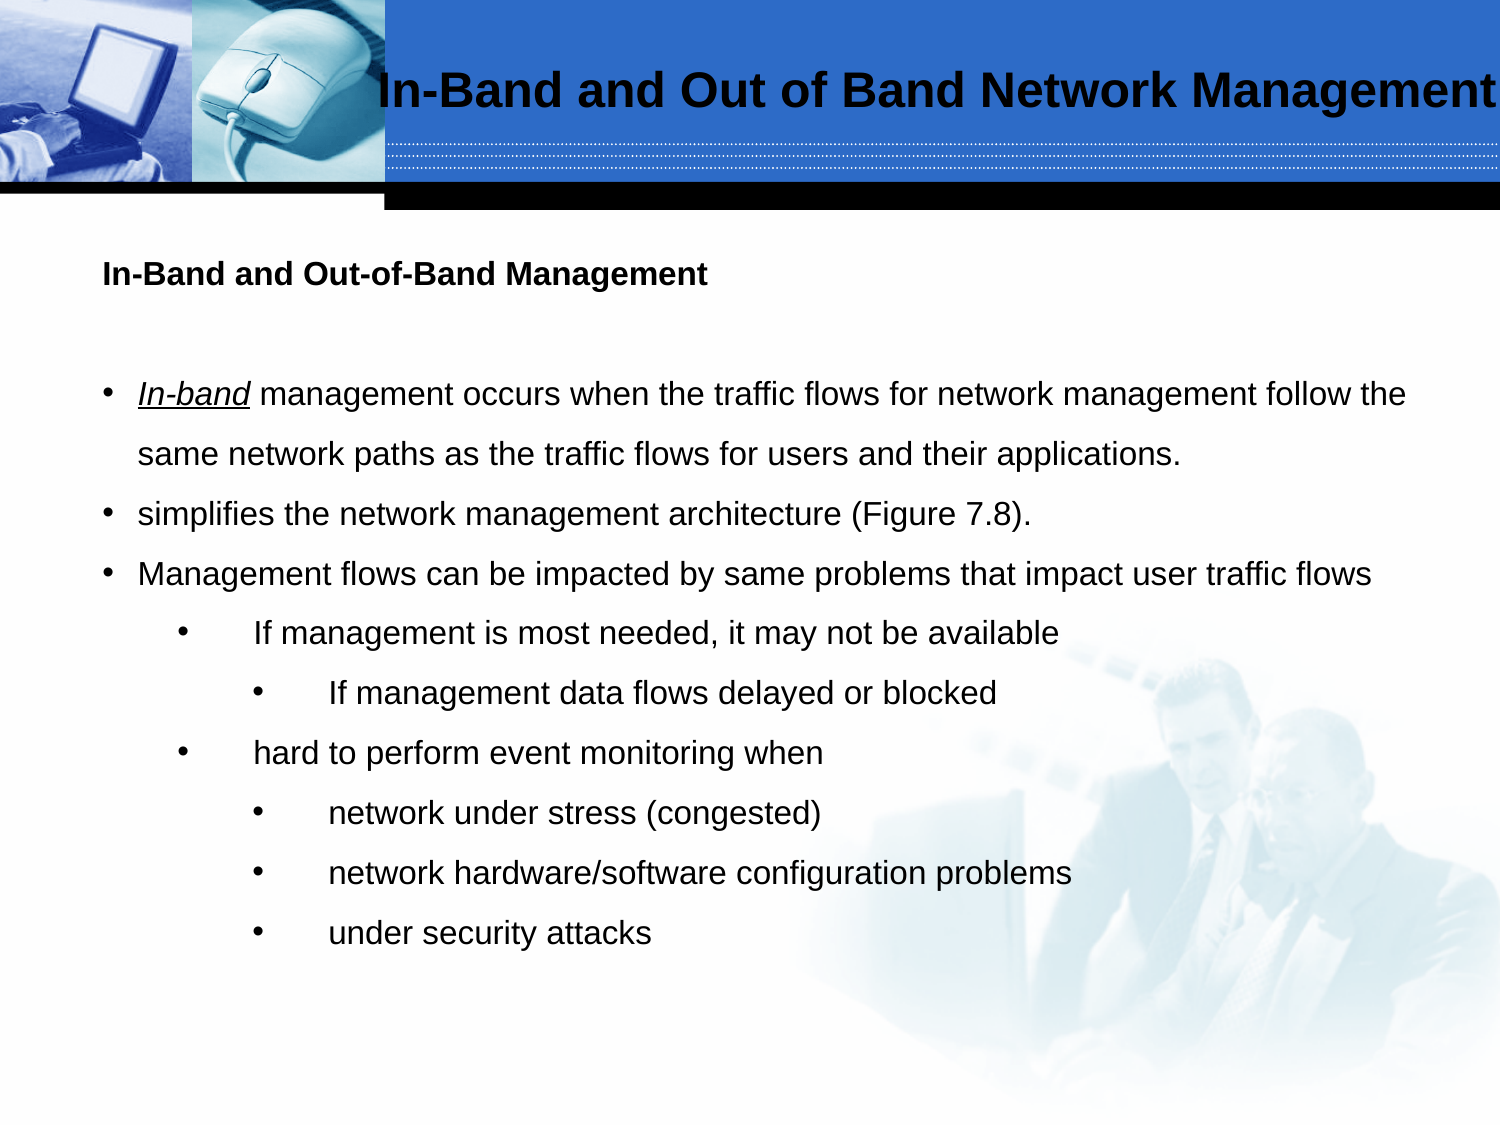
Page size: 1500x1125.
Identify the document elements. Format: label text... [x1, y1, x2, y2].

picture [0, 0, 385, 181]
picture [0, 194, 1500, 1125]
title In-Band and Out of Band Network Management [324, 50, 1500, 253]
text_box In-Band and Out-of-Band Management In-band management occurs when the traffic flows for network management follow the same network paths as the traffic flows for users and their applications. simplifies the network management architecture (Figure 7.8). Management flows can be impacted by same problems that impact user traffic flows If management is most needed, it may not be available If management data flows delayed or blocked hard to perform event monitoring when network under stress (congested) network hardware/software configuration problems under security attacks [87, 224, 1425, 959]
